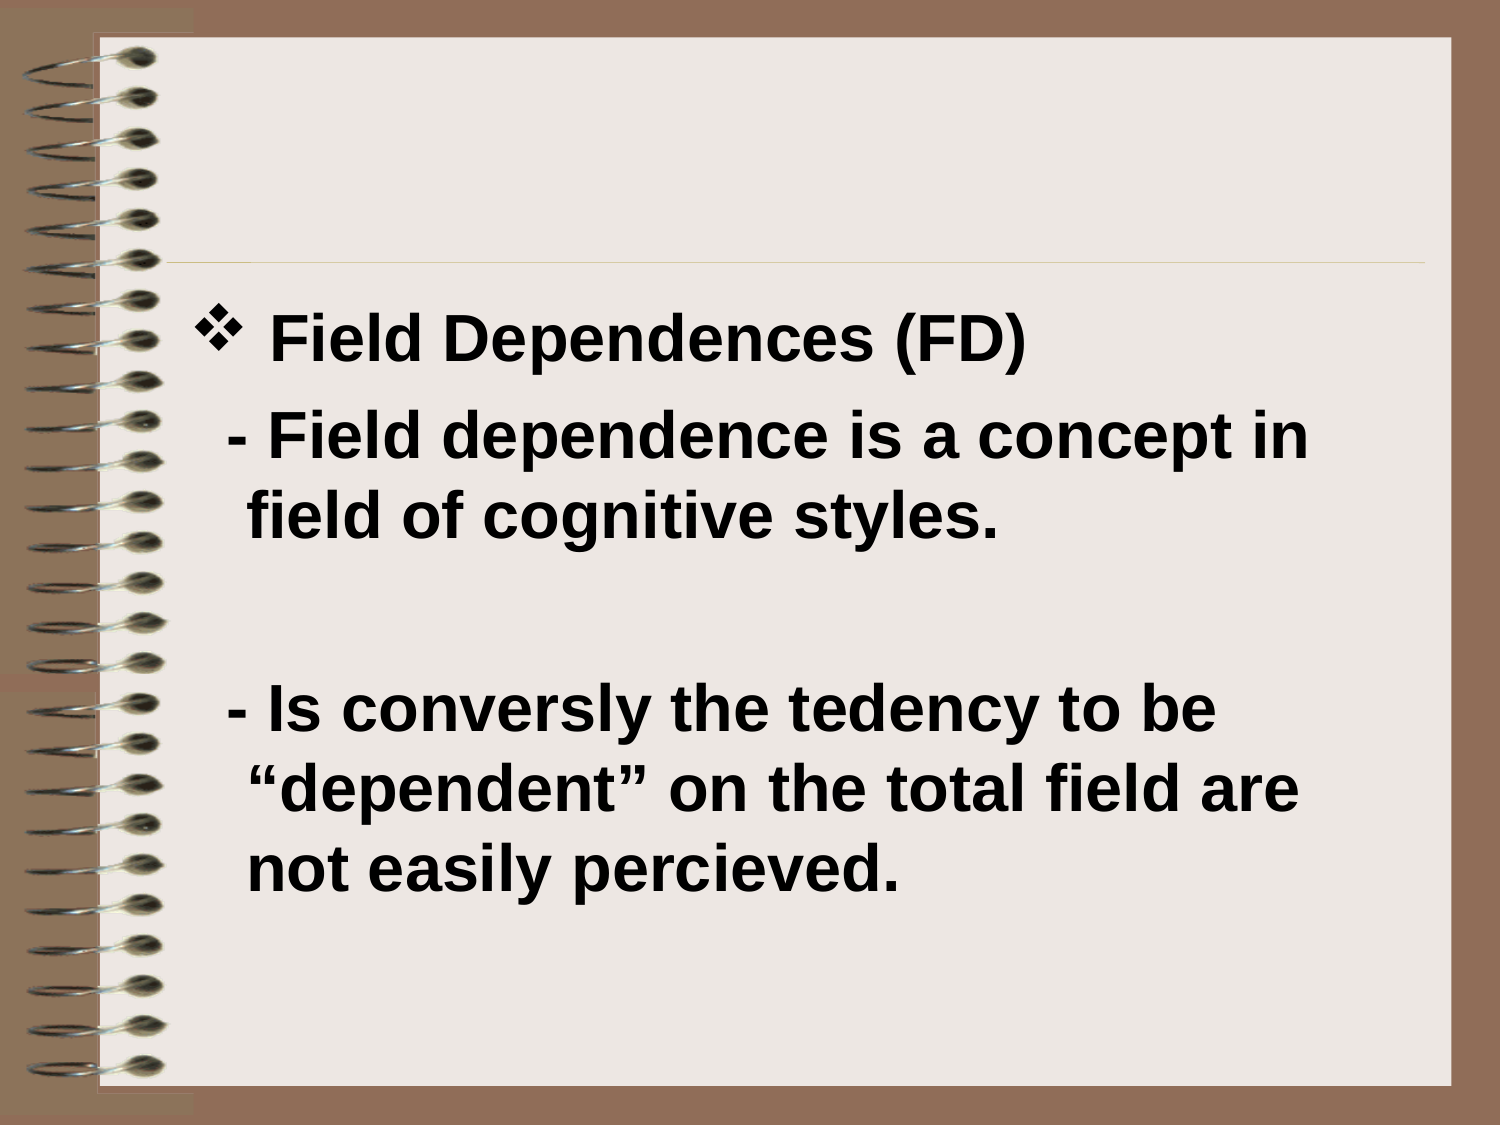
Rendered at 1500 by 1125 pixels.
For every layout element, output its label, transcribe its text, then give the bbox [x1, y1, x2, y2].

picture [0, 692, 194, 1115]
list Field Dependences (FD) - Field dependence is a concept in field of cognitive styles. - Is conversly the tedency to be “dependent” on the total field are not easily percieved. [174, 287, 1425, 963]
picture [0, 8, 194, 674]
